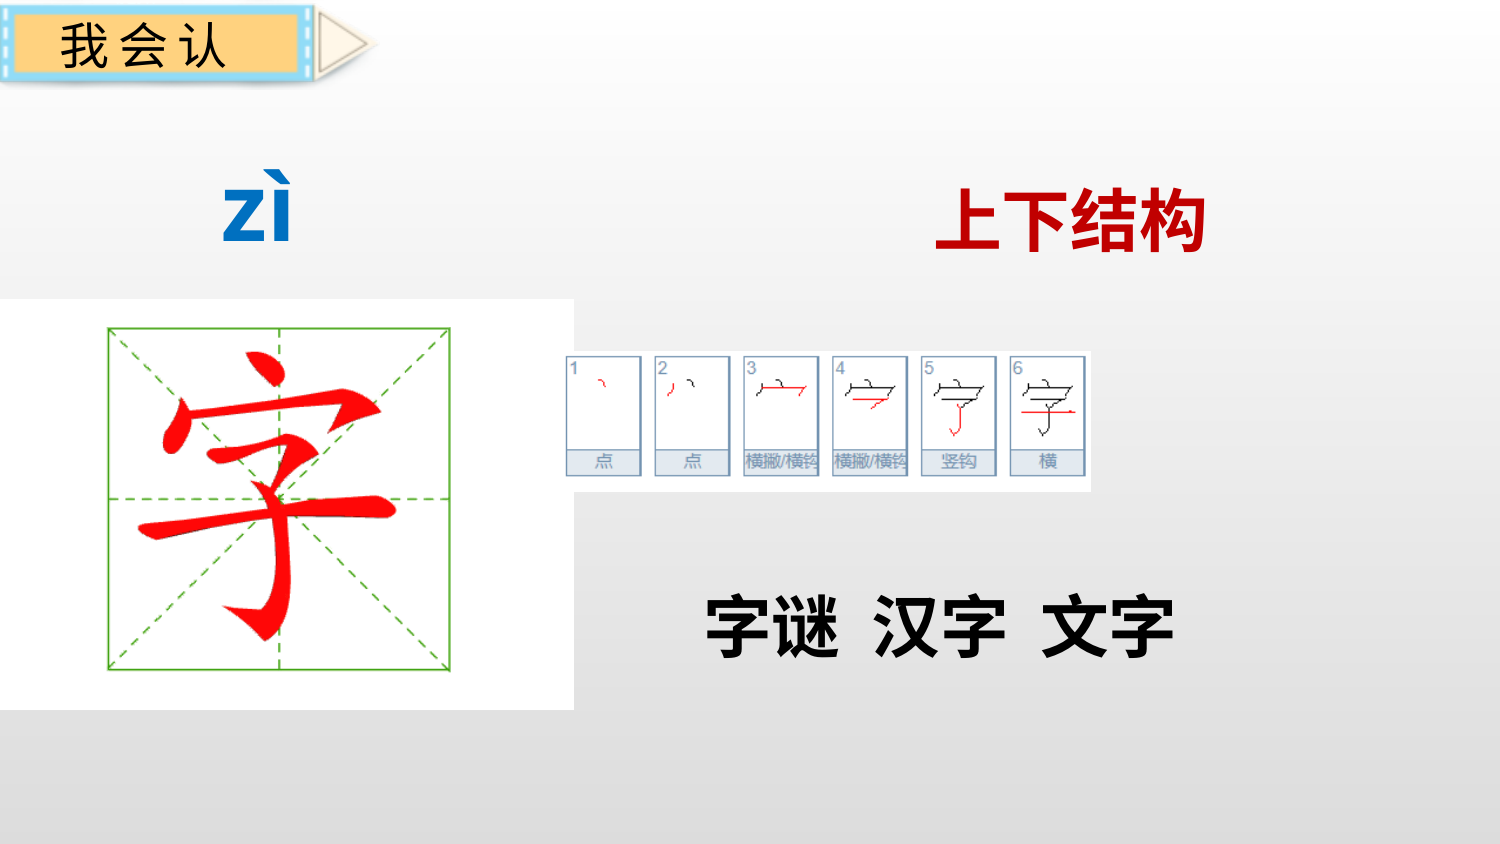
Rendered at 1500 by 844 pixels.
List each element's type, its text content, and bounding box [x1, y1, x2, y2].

picture [0, 299, 1091, 710]
text_box zì [106, 141, 411, 266]
text_box 字谜 汉字 文字 [691, 578, 1290, 673]
text_box 上下结构 [921, 172, 1240, 266]
picture [0, 0, 386, 90]
